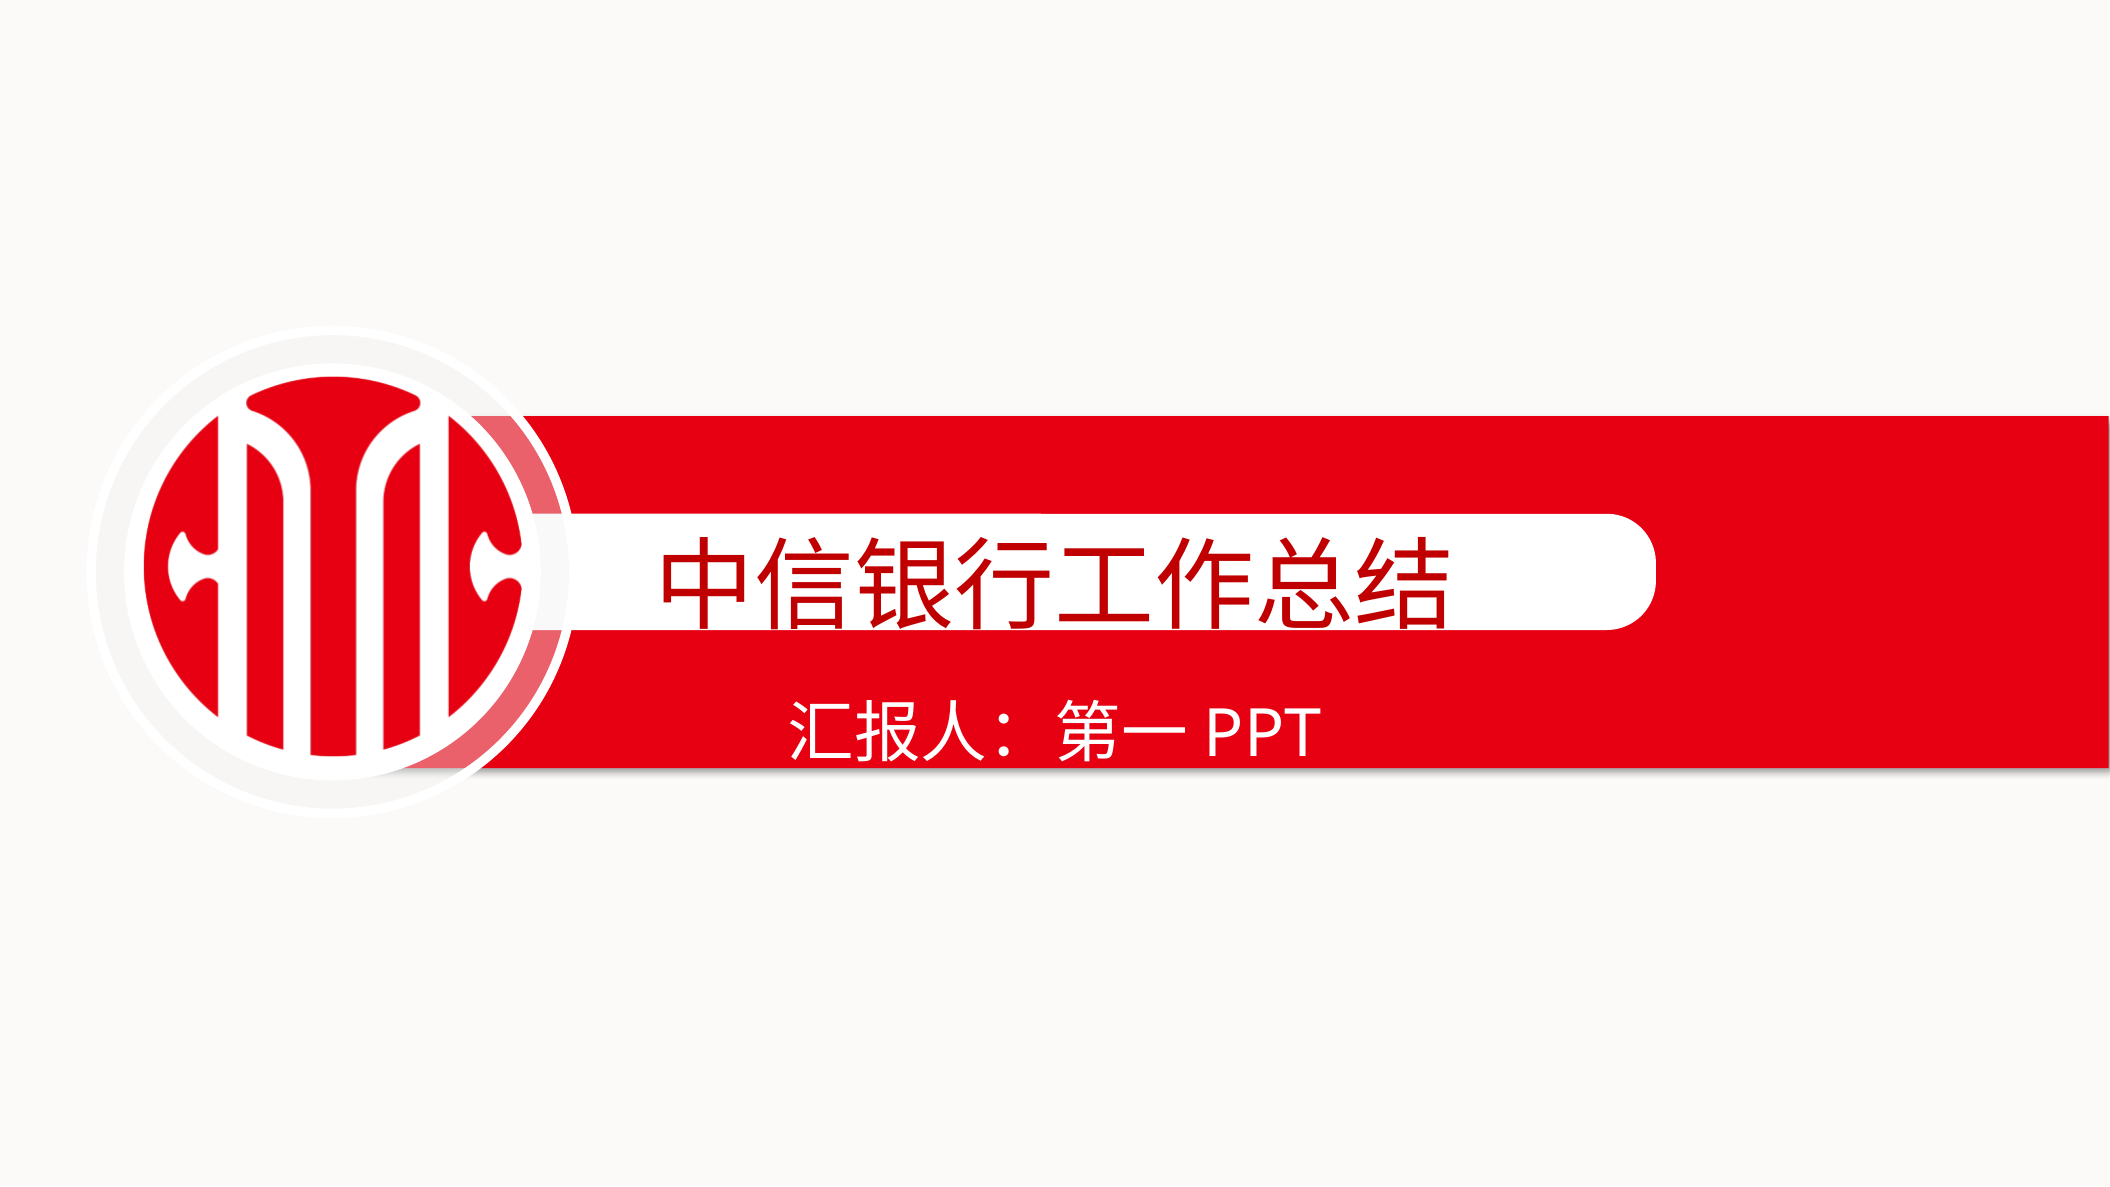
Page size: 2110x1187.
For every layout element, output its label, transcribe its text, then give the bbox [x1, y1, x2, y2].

text_box 中信银行工作总结 [574, 513, 1625, 649]
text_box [91, 330, 574, 814]
text_box [574, 415, 2110, 769]
picture [133, 370, 532, 763]
text_box 汇报人：第一PPT [712, 665, 1398, 770]
text_box [1625, 516, 1657, 628]
